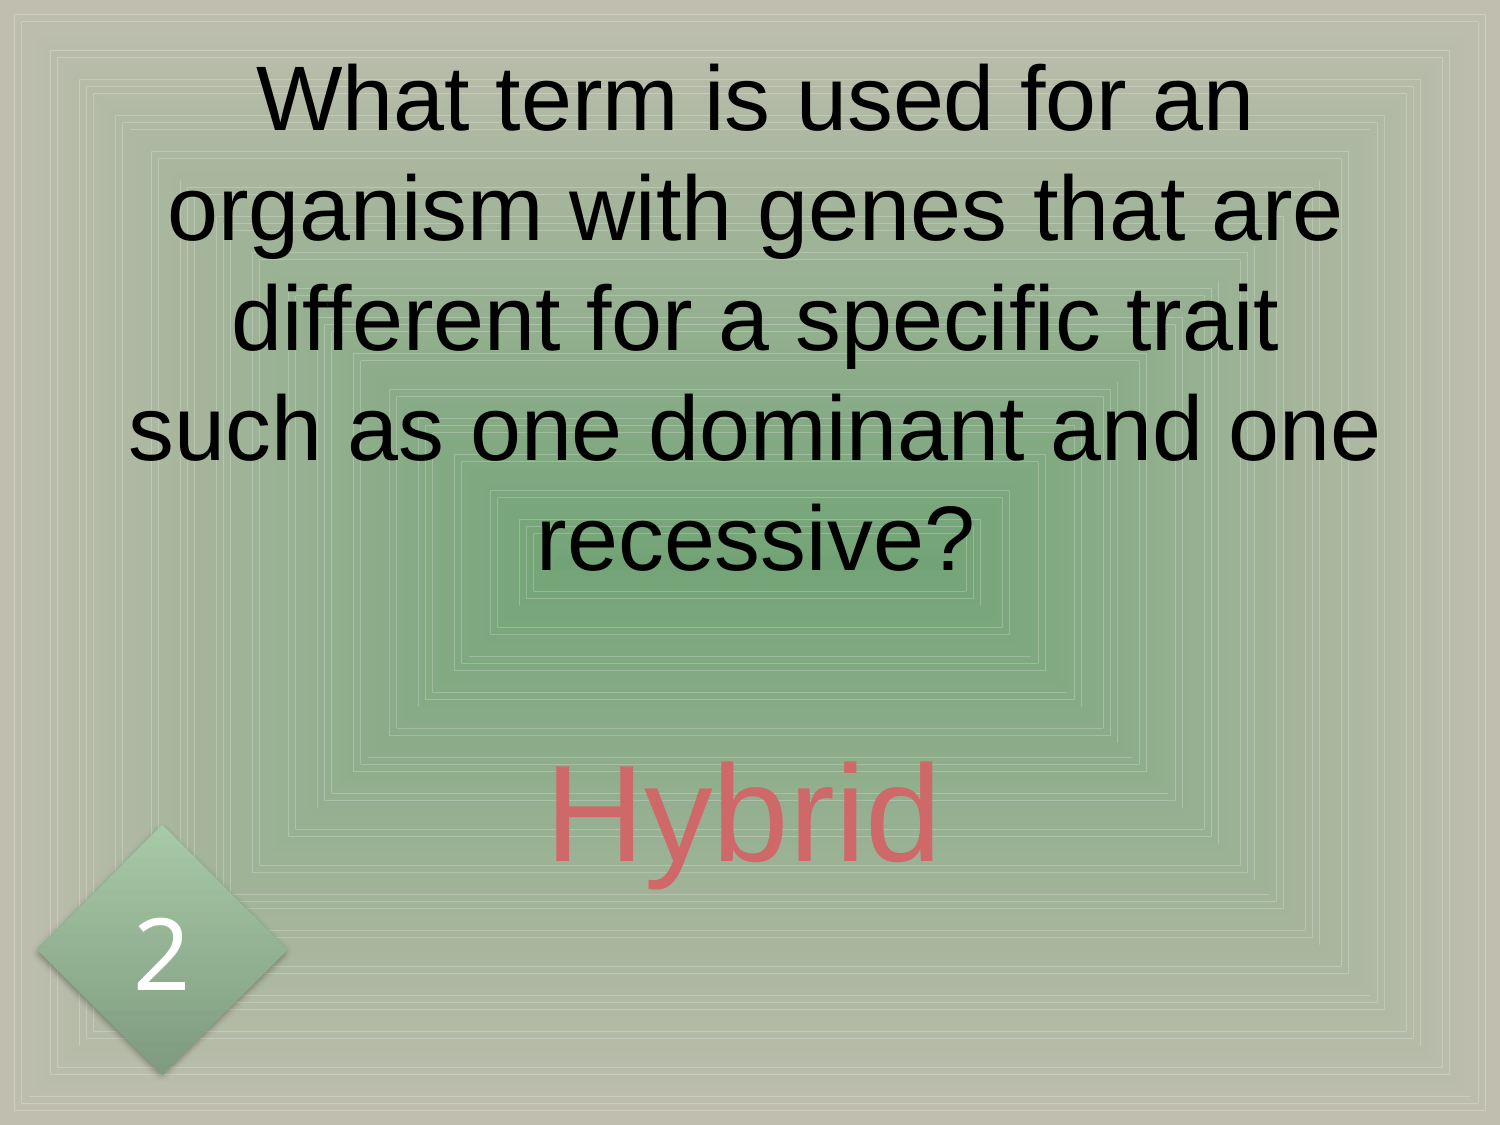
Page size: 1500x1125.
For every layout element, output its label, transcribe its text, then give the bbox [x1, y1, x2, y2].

title What term is used for an organism with genes that are different for a specific trait such as one dominant and one recessive? [112, 199, 1401, 538]
text_box Hybrid [99, 637, 1388, 975]
text_box 2 [37, 888, 263, 1075]
